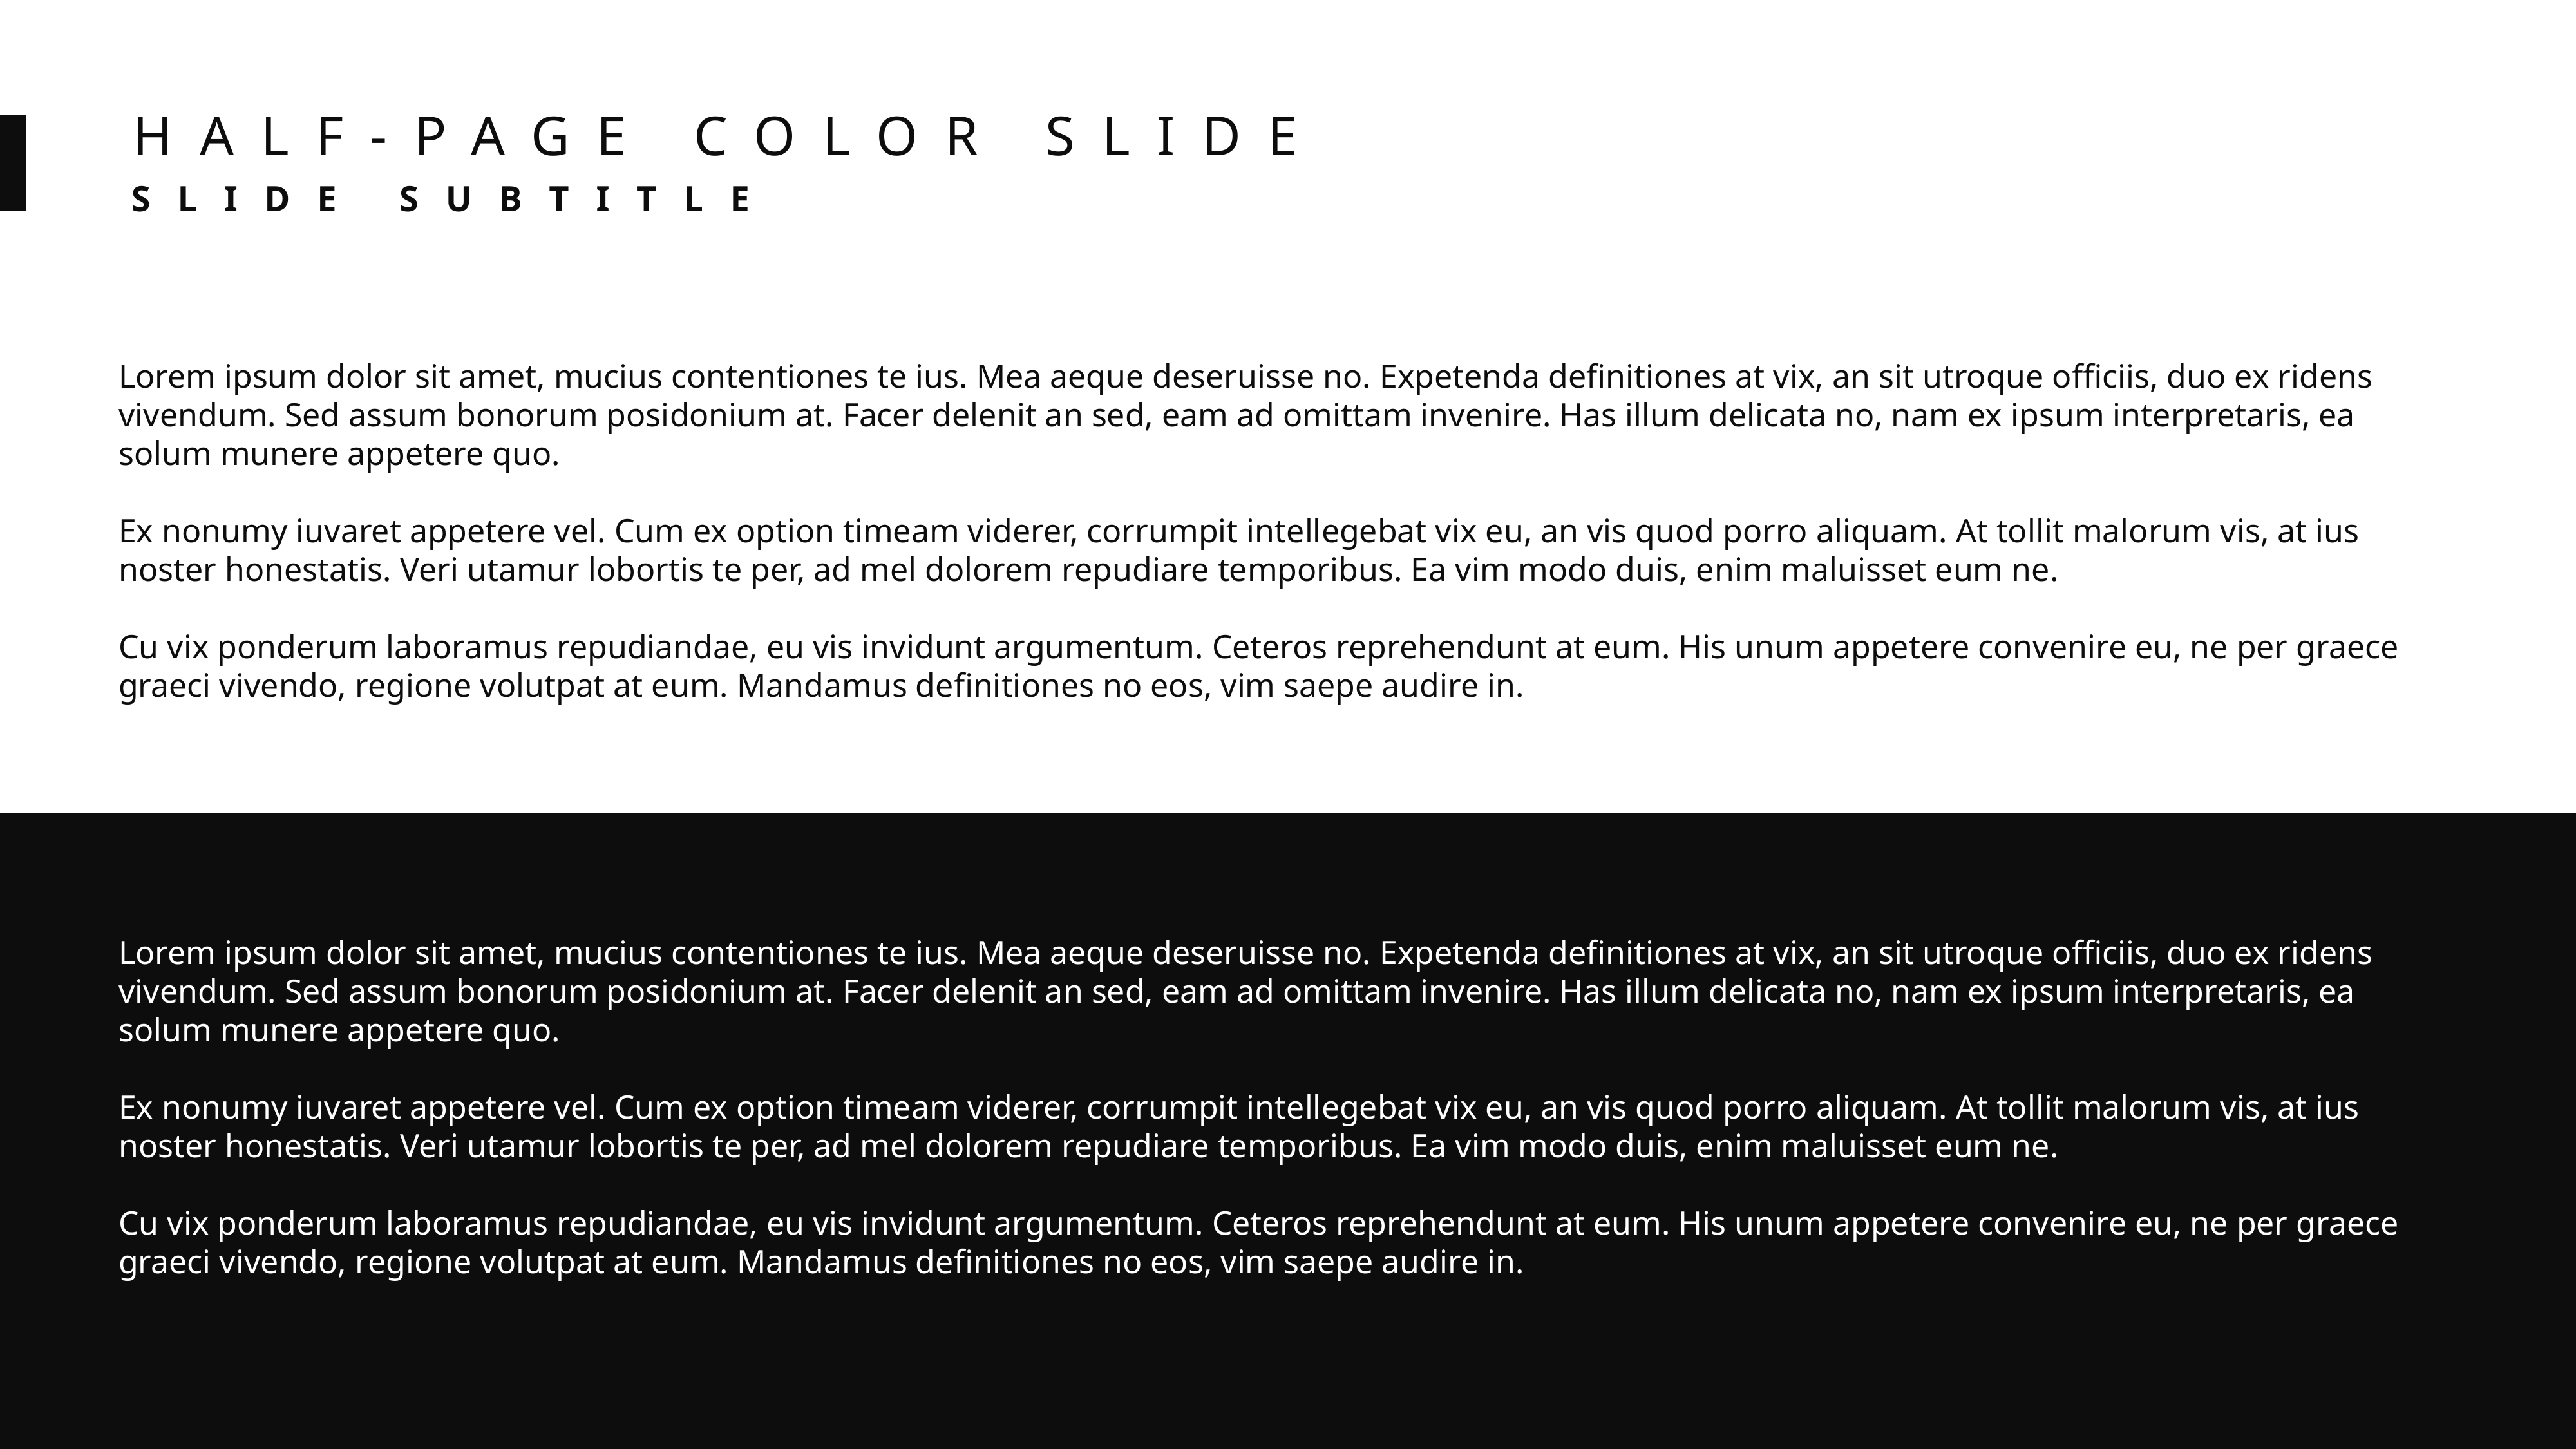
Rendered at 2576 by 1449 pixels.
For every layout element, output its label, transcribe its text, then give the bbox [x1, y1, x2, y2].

text_box SLIDE SUBTITLE [122, 171, 761, 223]
text_box [0, 114, 27, 211]
text_box Lorem ipsum dolor sit amet, mucius contentiones te ius. Mea aeque deseruisse no. Expetenda definitiones at vix, an sit utroque officiis, duo ex ridens vivendum. Sed assum bonorum posidonium at. Facer delenit an sed, eam ad omittam invenire. Has illum delicata no, nam ex ipsum interpretaris, ea solum munere appetere quo. Ex nonumy iuvaret appetere vel. Cum ex option timeam viderer, corrumpit intellegebat vix eu, an vis quod porro aliquam. At tollit malorum vis, at ius noster honestatis. Veri utamur lobortis te per, ad mel dolorem repudiare temporibus. Ea vim modo duis, enim maluisset eum ne. Cu vix ponderum laboramus repudiandae, eu vis invidunt argumentum. Ceteros reprehendunt at eum. His unum appetere convenire eu, ne per graece graeci vivendo, regione volutpat at eum. Mandamus definitiones no eos, vim saepe audire in. [109, 927, 2465, 1324]
text_box Lorem ipsum dolor sit amet, mucius contentiones te ius. Mea aeque deseruisse no. Expetenda definitiones at vix, an sit utroque officiis, duo ex ridens vivendum. Sed assum bonorum posidonium at. Facer delenit an sed, eam ad omittam invenire. Has illum delicata no, nam ex ipsum interpretaris, ea solum munere appetere quo. Ex nonumy iuvaret appetere vel. Cum ex option timeam viderer, corrumpit intellegebat vix eu, an vis quod porro aliquam. At tollit malorum vis, at ius noster honestatis. Veri utamur lobortis te per, ad mel dolorem repudiare temporibus. Ea vim modo duis, enim maluisset eum ne. Cu vix ponderum laboramus repudiandae, eu vis invidunt argumentum. Ceteros reprehendunt at eum. His unum appetere convenire eu, ne per graece graeci vivendo, regione volutpat at eum. Mandamus definitiones no eos, vim saepe audire in. [109, 350, 2465, 747]
text_box [0, 813, 2576, 1449]
text_box HALF-PAGE COLOR SLIDE [124, 97, 1309, 171]
